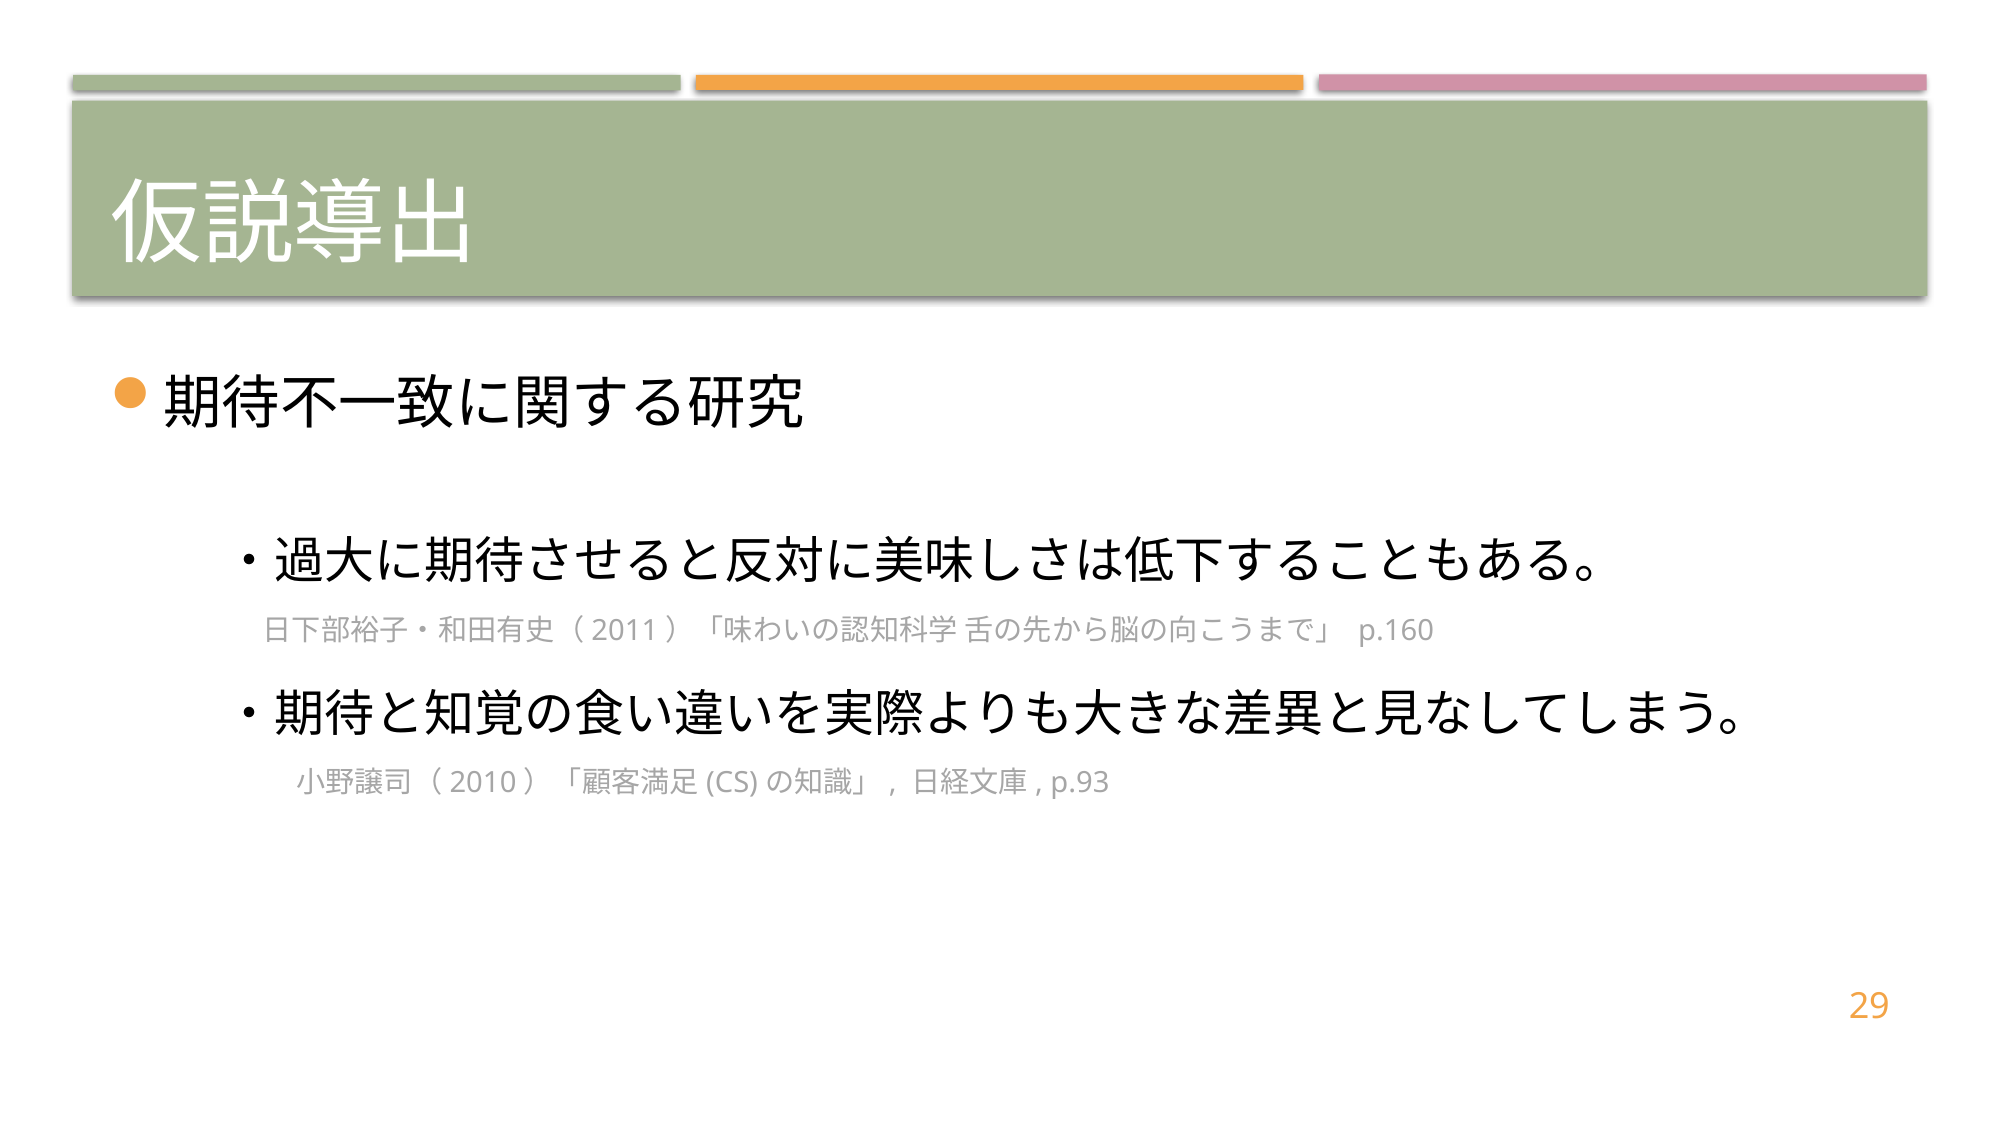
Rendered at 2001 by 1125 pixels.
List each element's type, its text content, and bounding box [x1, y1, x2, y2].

title 仮説導出 [95, 115, 1905, 282]
list 期待不一致に関する研究 ・過大に期待させると反対に美味しさは低下することもある。 ・期待と知覚の食い違いを実際よりも大きな差異と見なしてしまう。 [95, 357, 1905, 1069]
text_box 小野譲司（2010）「顧客満足(CS)の知識」, 日経文庫, p.93 [281, 755, 1498, 806]
slide_number 29 [1732, 977, 1905, 1037]
text_box 日下部裕子・和田有史（2011）「味わいの認知科学 舌の先から脳の向こうまで」 p.160 [247, 603, 1464, 654]
